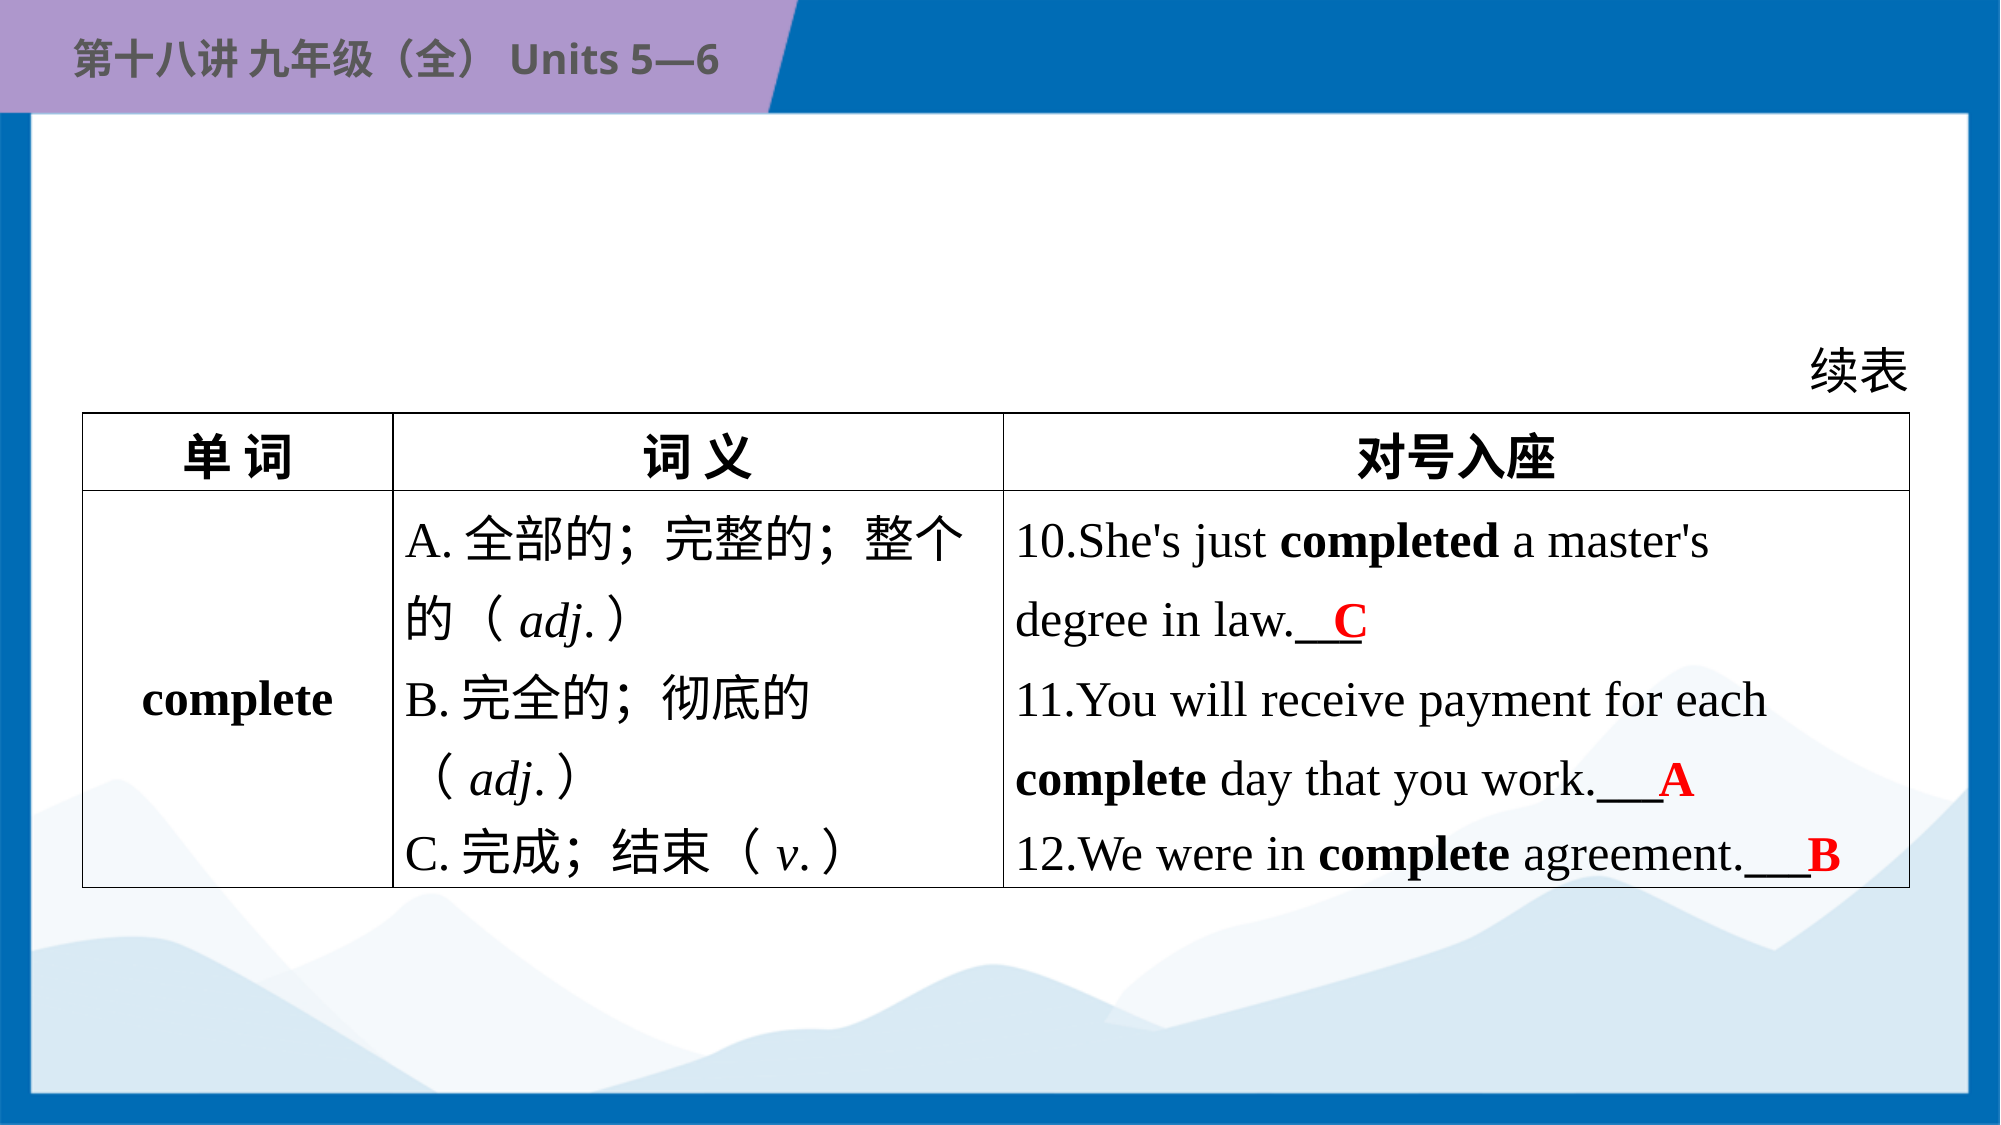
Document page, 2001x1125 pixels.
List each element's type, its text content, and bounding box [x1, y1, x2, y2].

text_box B [1789, 804, 1859, 876]
table_header 单 词 [83, 414, 392, 490]
table_header 词 义 [394, 414, 1003, 490]
table_cell complete [83, 491, 392, 887]
table_cell 10.She's just completed a master's degree in law.___ 11.You will receive payment for each complete day that you work.___ 12.We were in complete agreement.___ [1004, 491, 1909, 887]
text_box 续表 [1808, 311, 1910, 400]
text_box C [1314, 570, 1388, 642]
picture [0, 0, 2000, 1125]
text_box A [1640, 729, 1713, 800]
table_cell A.全部的；完整的；整个 的（adj.） B.完全的；彻底的（adj.） C.完成；结束（v.） [394, 491, 1003, 887]
table_header 对号入座 [1004, 414, 1909, 490]
